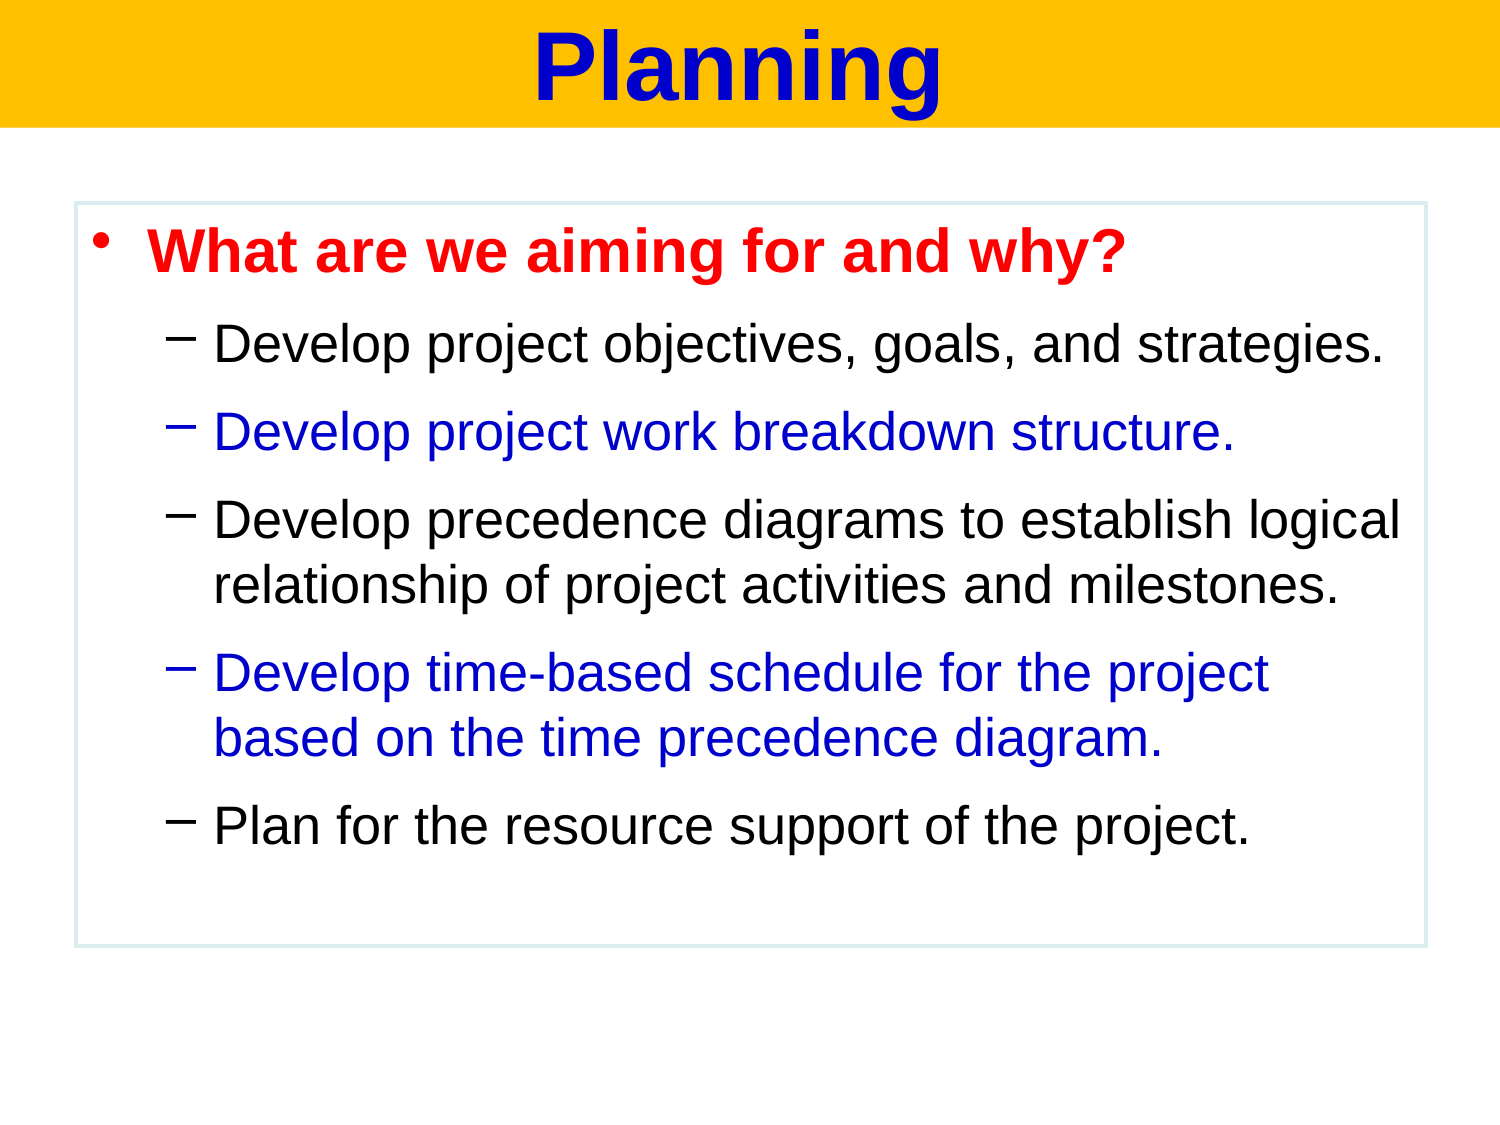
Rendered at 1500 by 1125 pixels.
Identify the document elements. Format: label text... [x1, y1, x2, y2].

text_box Planning [0, 0, 1500, 128]
list What are we aiming for and why? Develop project objectives, goals, and strategies. Develop project work breakdown structure. Develop precedence diagrams to establish logical relationship of project activities and milestones. Develop time-based schedule for the project based on the time precedence diagram. Plan for the resource support of the project. [74, 201, 1428, 948]
